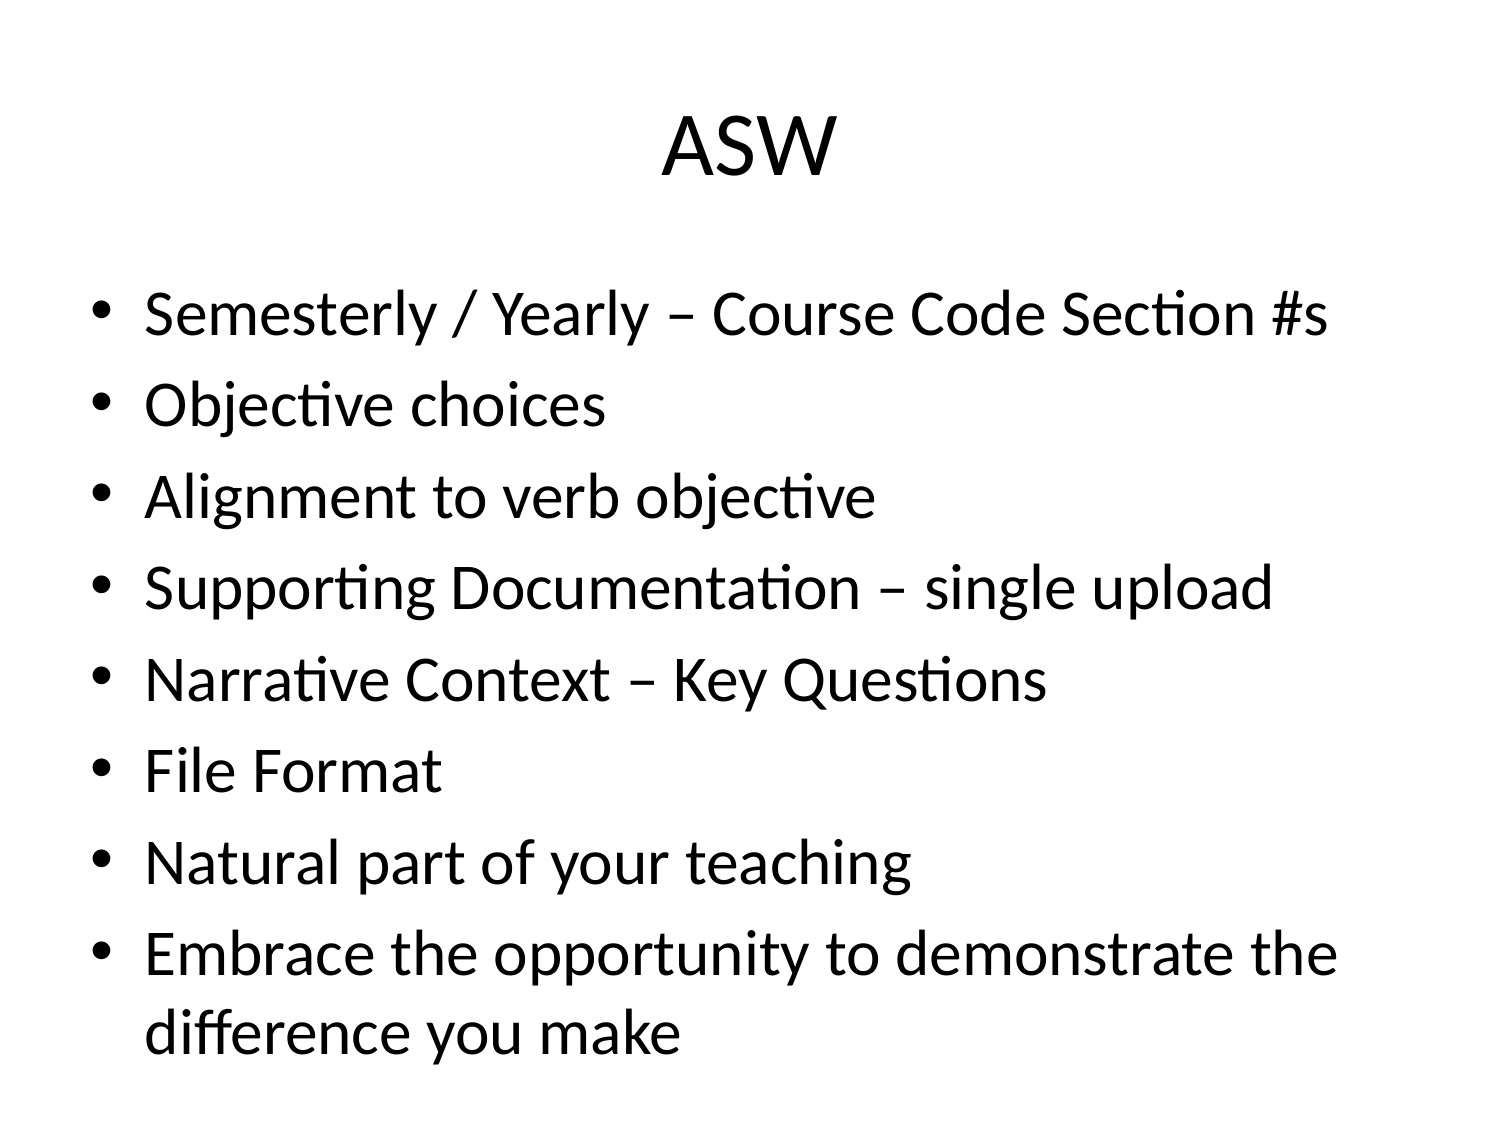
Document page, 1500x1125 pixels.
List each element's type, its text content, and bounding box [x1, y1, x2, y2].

title ASW [75, 45, 1425, 233]
list Semesterly / Yearly – Course Code Section #s Objective choices Alignment to verb objective Supporting Documentation – single upload Narrative Context – Key Questions File Format Natural part of your teaching Embrace the opportunity to demonstrate the difference you make [75, 262, 1425, 1077]
